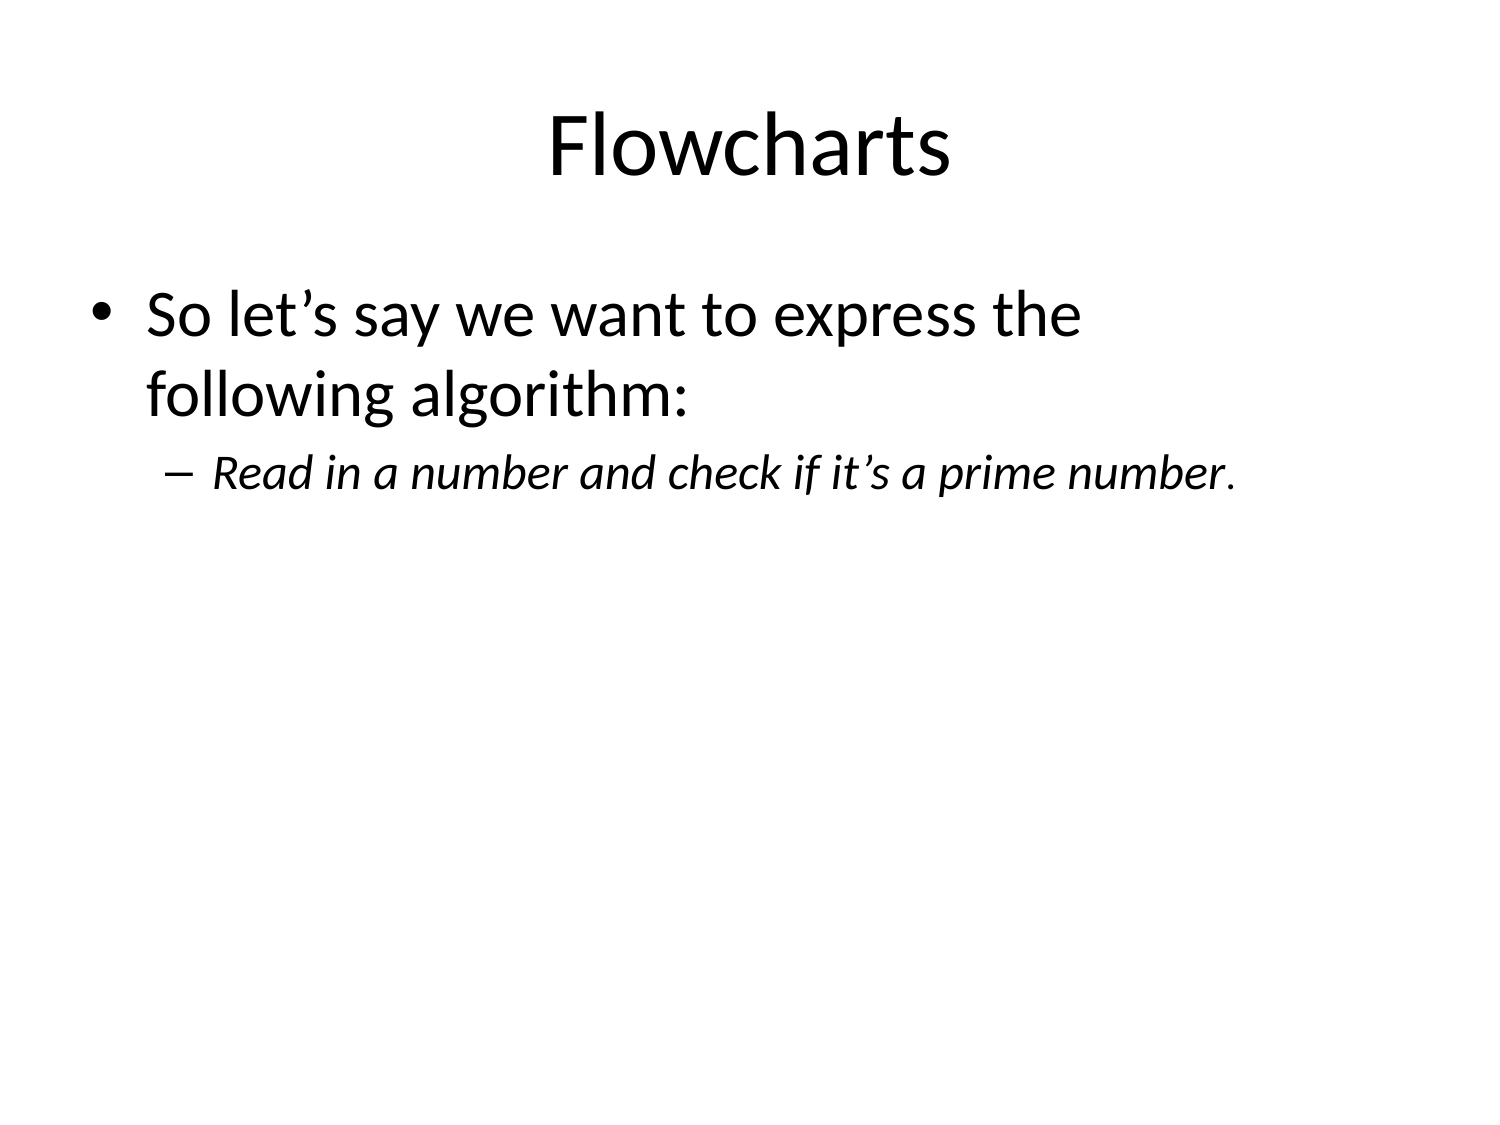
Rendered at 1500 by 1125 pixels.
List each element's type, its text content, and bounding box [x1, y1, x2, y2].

title Flowcharts [75, 45, 1425, 233]
list So let’s say we want to express the following algorithm: Read in a number and check if it’s a prime number. [75, 262, 1317, 1005]
